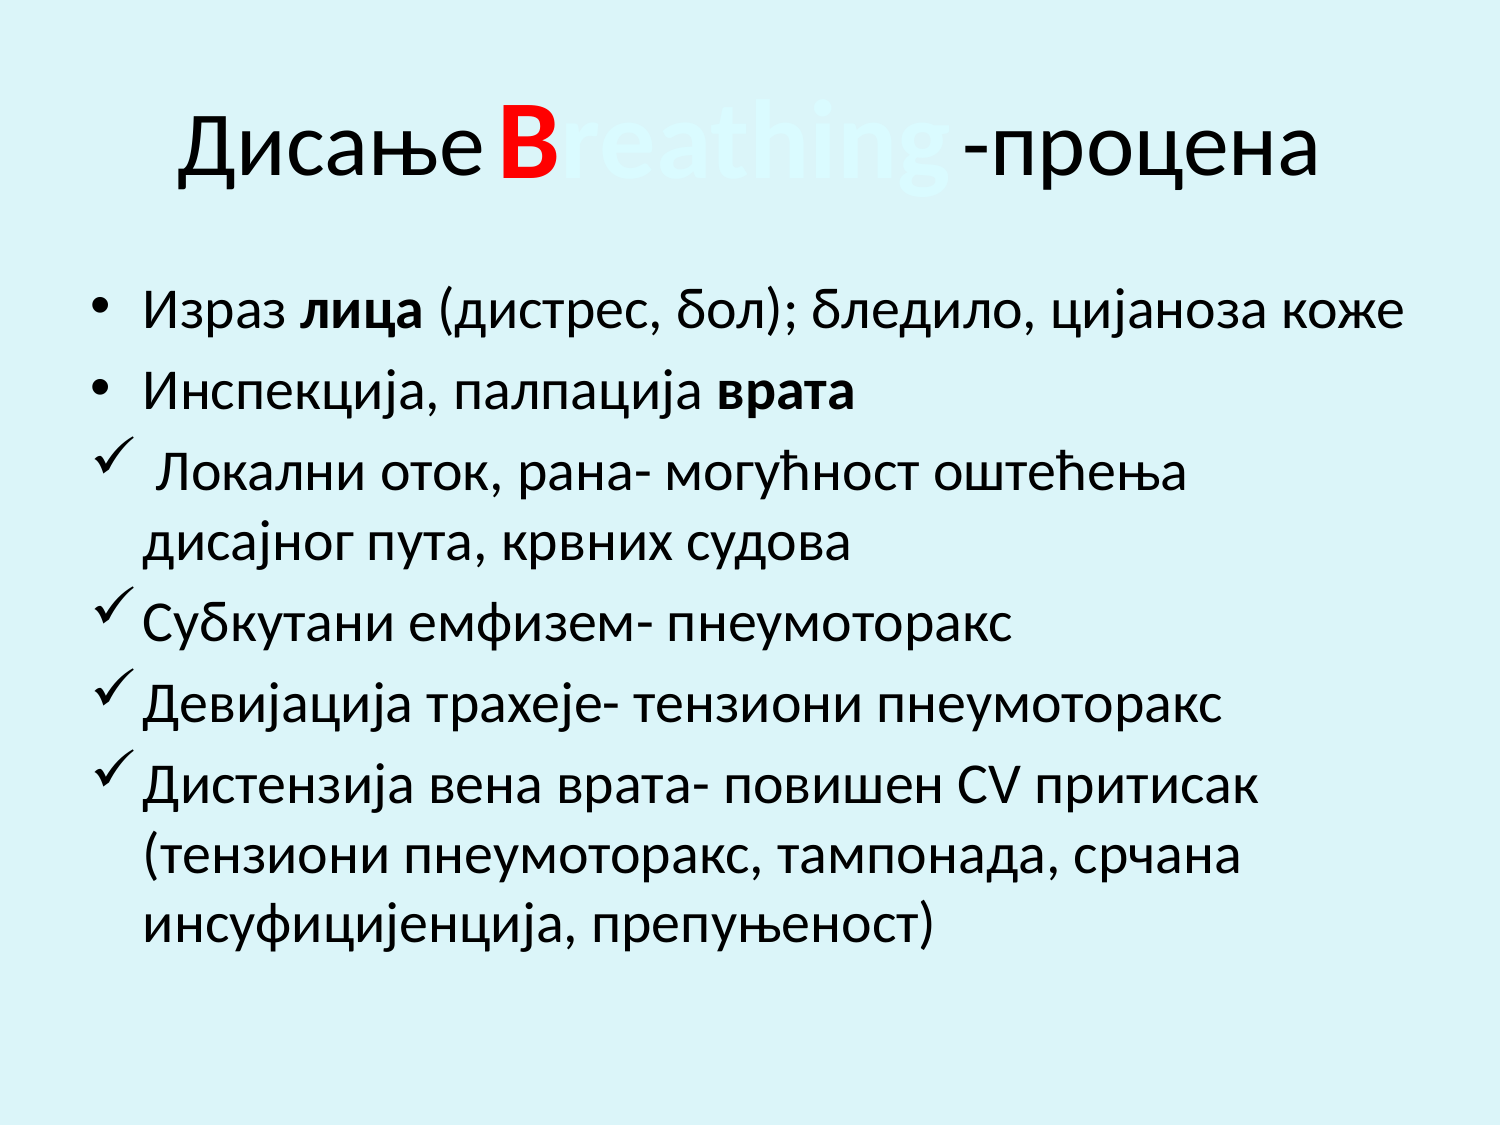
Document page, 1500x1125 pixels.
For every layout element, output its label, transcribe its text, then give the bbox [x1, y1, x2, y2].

title Дисање -процена [75, 45, 1425, 233]
text_box Breathing [480, 58, 969, 209]
list Израз лица (дистрес, бол); бледило, цијаноза коже Инспекција, палпација врата Локални оток, рана- могућност оштећења дисајног пута, крвних судова Субкутани емфизем- пнеумоторакс Девијација трахеје- тензиони пнеумоторакс Дистензија вена врата- повишен CV притисак (тензиони пнеумоторакс, тампонада, срчана инсуфицијенција, препуњеност) [75, 262, 1425, 1005]
